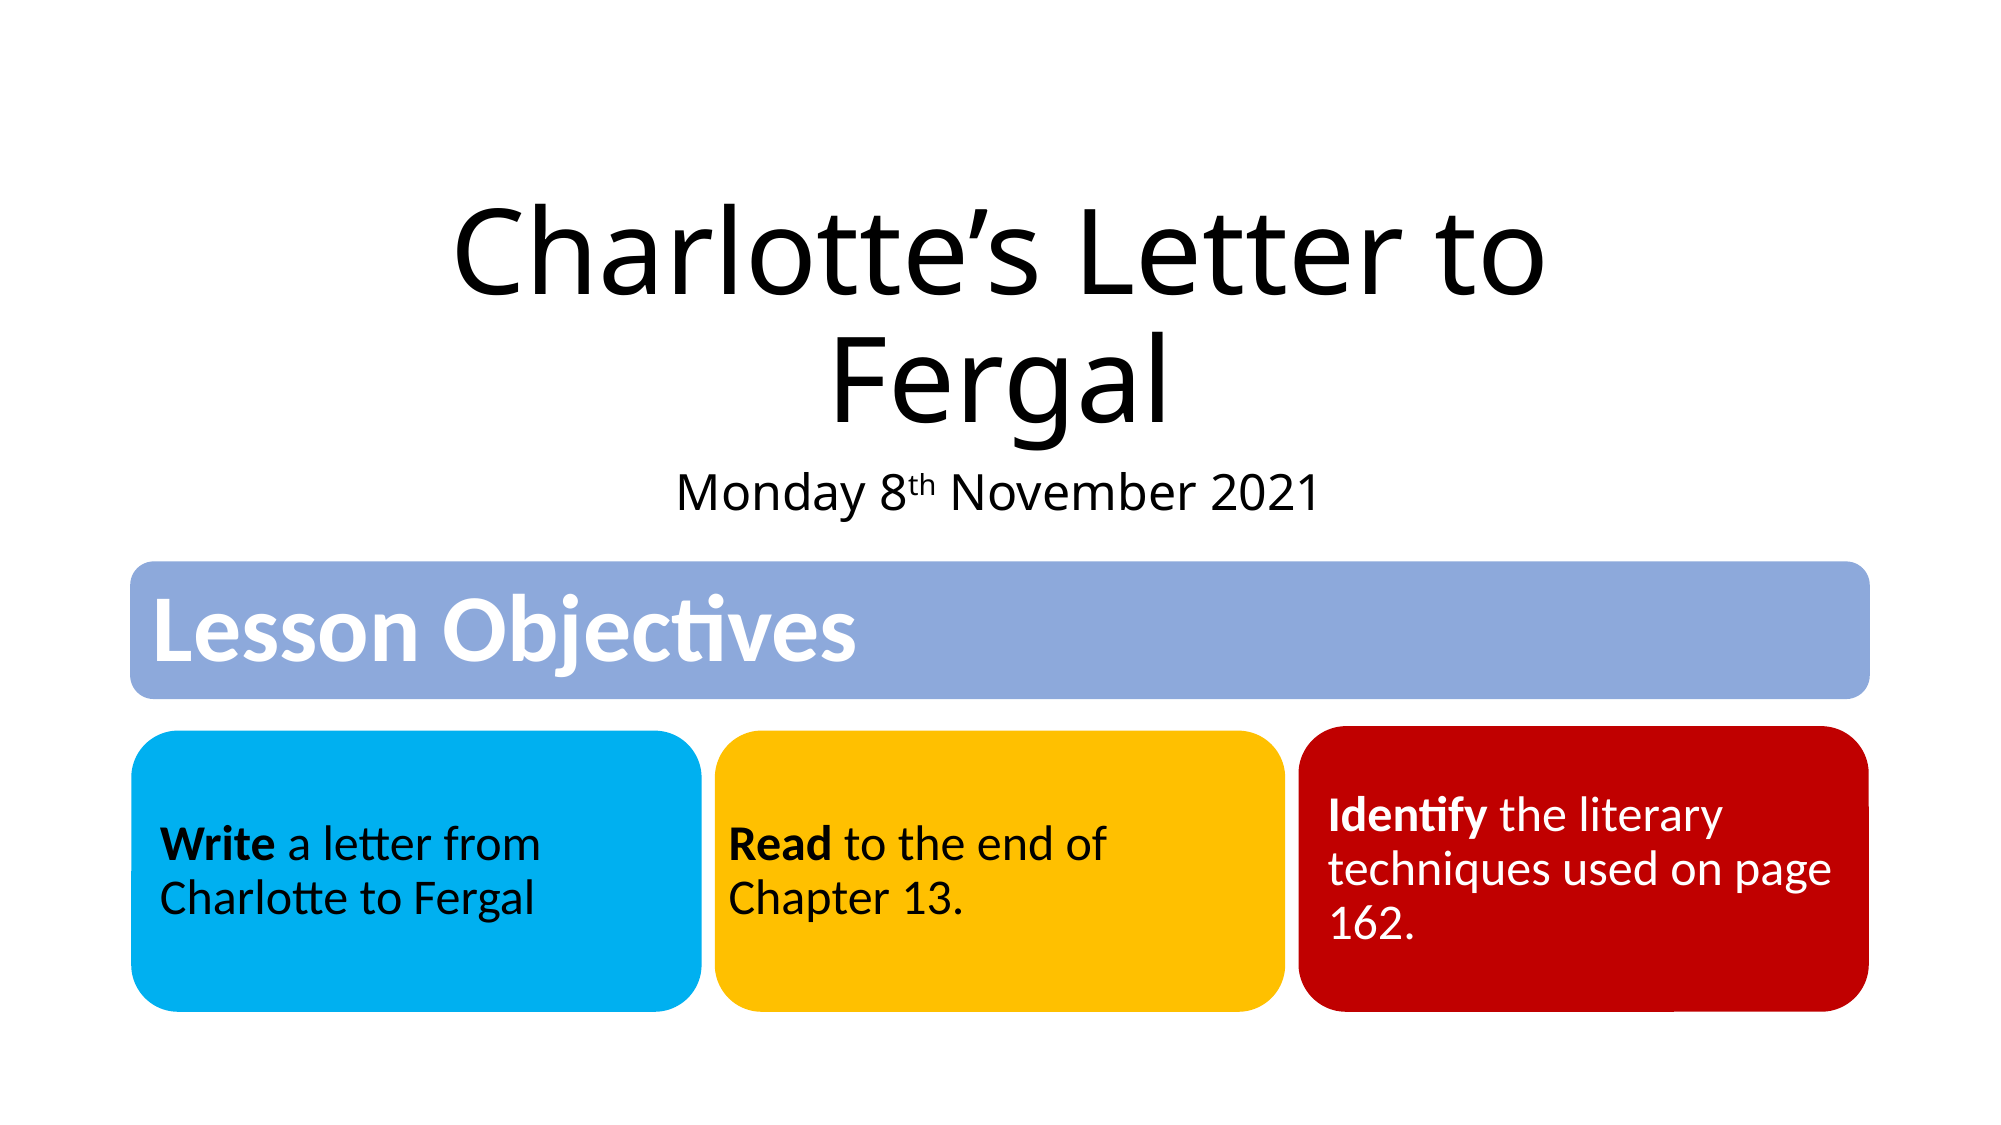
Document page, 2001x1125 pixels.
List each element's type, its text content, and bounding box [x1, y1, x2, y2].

title Charlotte’s Letter to Fergal [249, 184, 1750, 456]
subtitle Monday 8th November 2021 [249, 459, 1750, 561]
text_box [131, 562, 1869, 1012]
